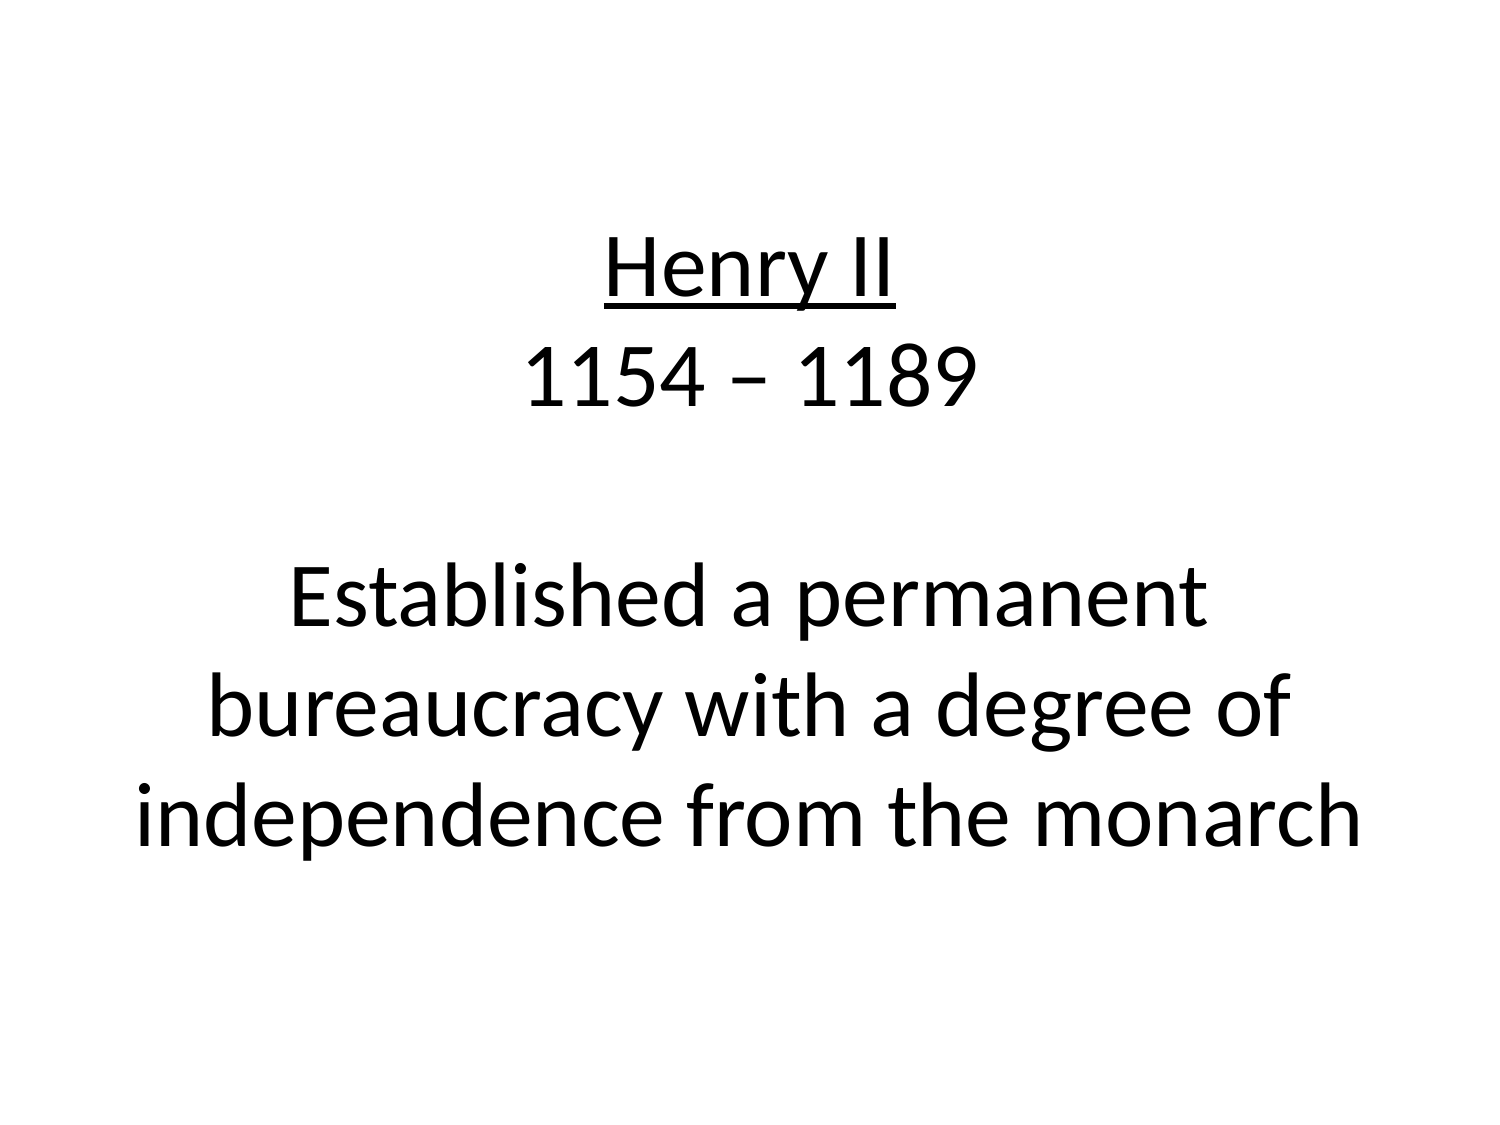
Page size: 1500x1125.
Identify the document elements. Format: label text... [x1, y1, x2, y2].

title Henry II 1154 – 1189 Established a permanent bureaucracy with a degree of independence from the monarch [74, 44, 1426, 1026]
